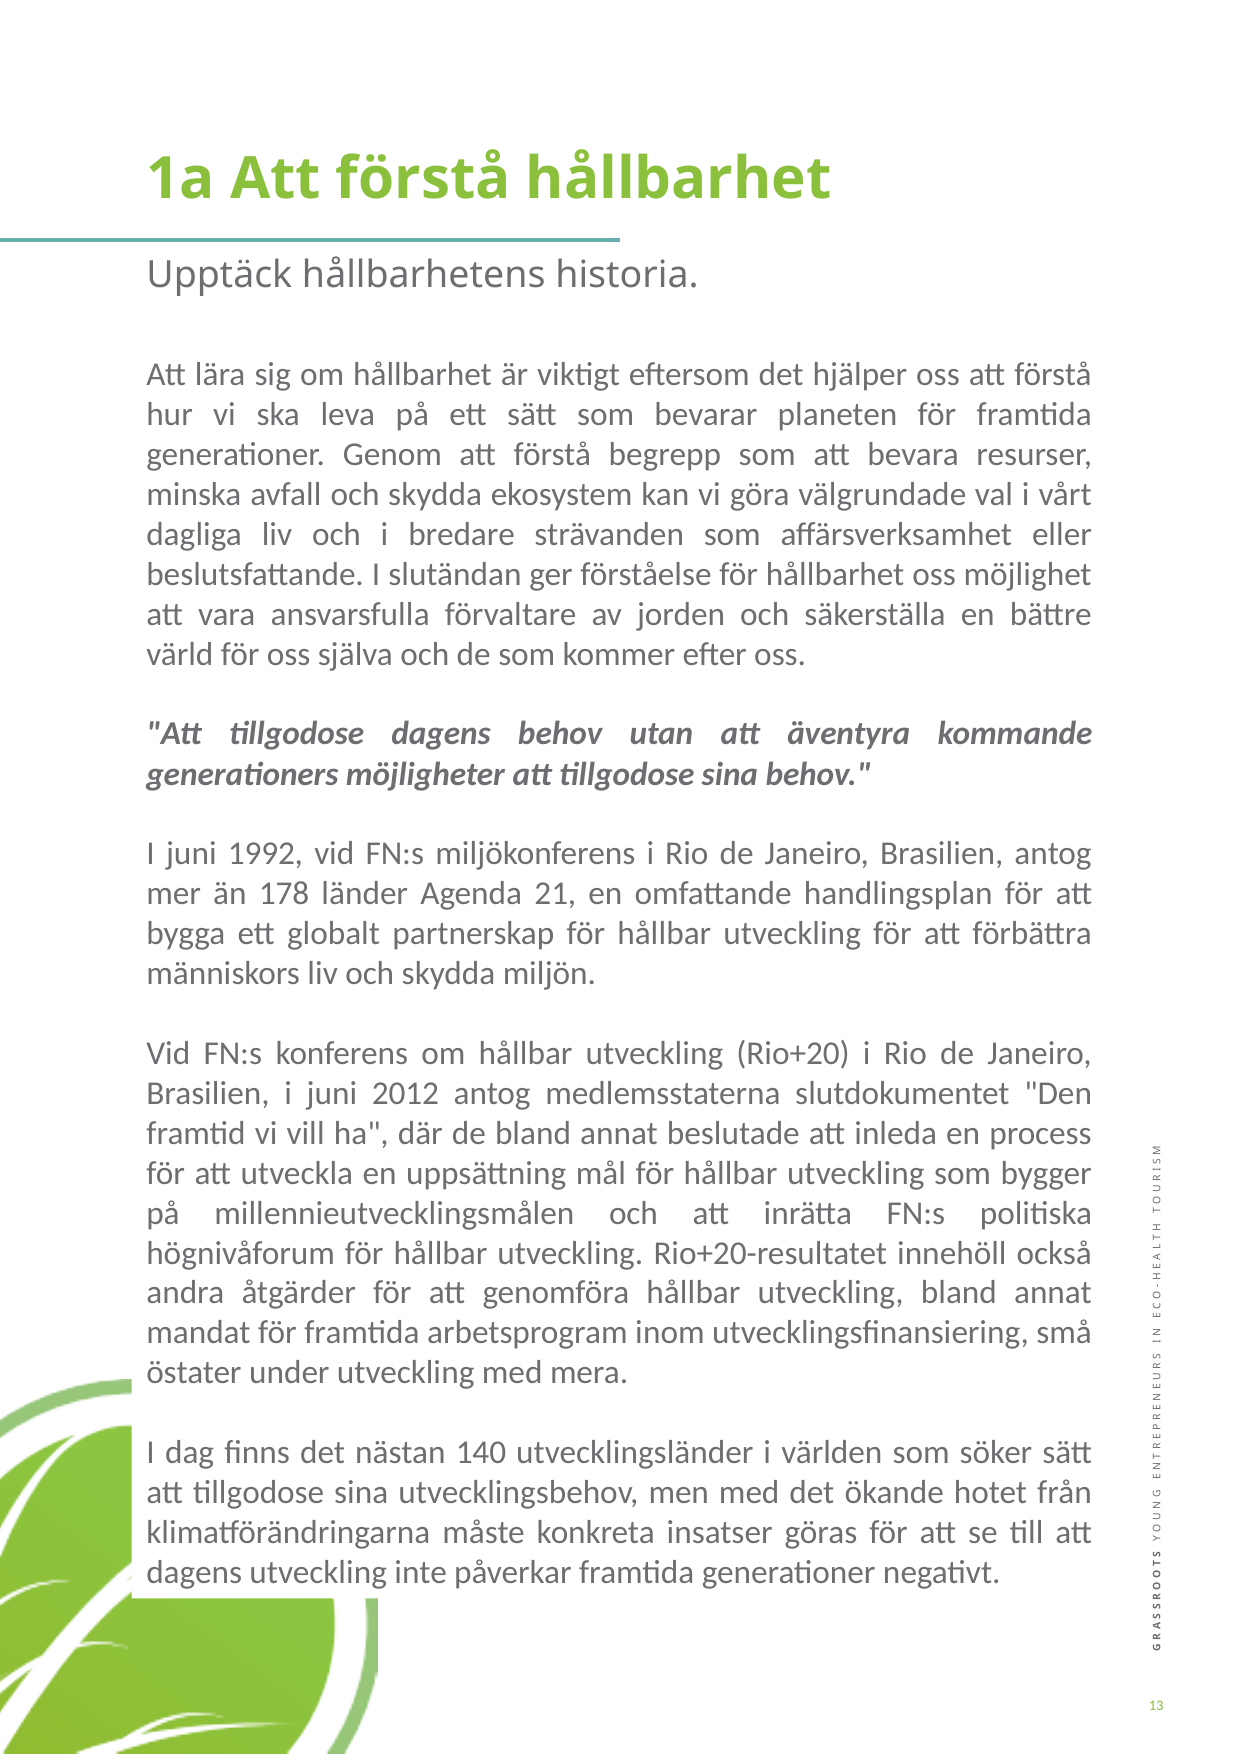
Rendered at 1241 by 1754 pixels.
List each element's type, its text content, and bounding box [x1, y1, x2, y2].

list 1a Att förstå hållbarhet [131, 132, 1109, 242]
list Att lära sig om hållbarhet är viktigt eftersom det hjälper oss att förstå hur vi ska leva på ett sätt som bevarar planeten för framtida generationer. Genom att förstå begrepp som att bevara resurser, minska avfall och skydda ekosystem kan vi göra välgrundade val i vårt dagliga liv och i bredare strävanden som affärsverksamhet eller beslutsfattande. I slutändan ger förståelse för hållbarhet oss möjlighet att vara ansvarsfulla förvaltare av jorden och säkerställa en bättre värld för oss själva och de som kommer efter oss. "Att tillgodose dagens behov utan att äventyra kommande generationers möjligheter att tillgodose sina behov." I juni 1992, vid FN:s miljökonferens i Rio de Janeiro, Brasilien, antog mer än 178 länder Agenda 21, en omfattande handlingsplan för att bygga ett globalt partnerskap för hållbar utveckling för att förbättra människors liv och skydda miljön. Vid FN:s konferens om hållbar utveckling (Rio+20) i Rio de Janeiro, Brasilien, i juni 2012 antog medlemsstaterna slutdokumentet "Den framtid vi vill ha", där de bland annat beslutade att inleda en process för att utveckla en uppsättning mål för hållbar utveckling som bygger på millennieutvecklingsmålen och att inrätta FN:s politiska högnivåforum för hållbar utveckling. Rio+20-resultatet innehöll också andra åtgärder för att genomföra hållbar utveckling, bland annat mandat för framtida arbetsprogram inom utvecklingsfinansiering, små östater under utveckling med mera. I dag finns det nästan 140 utvecklingsländer i världen som söker sätt att tillgodose sina utvecklingsbehov, men med det ökande hotet från klimatförändringarna måste konkreta insatser göras för att se till att dagens utveckling inte påverkar framtida generationer negativt. [131, 371, 1109, 1599]
slide_number 13 [1125, 1666, 1187, 1743]
list Upptäck hållbarhetens historia. [131, 242, 1109, 371]
